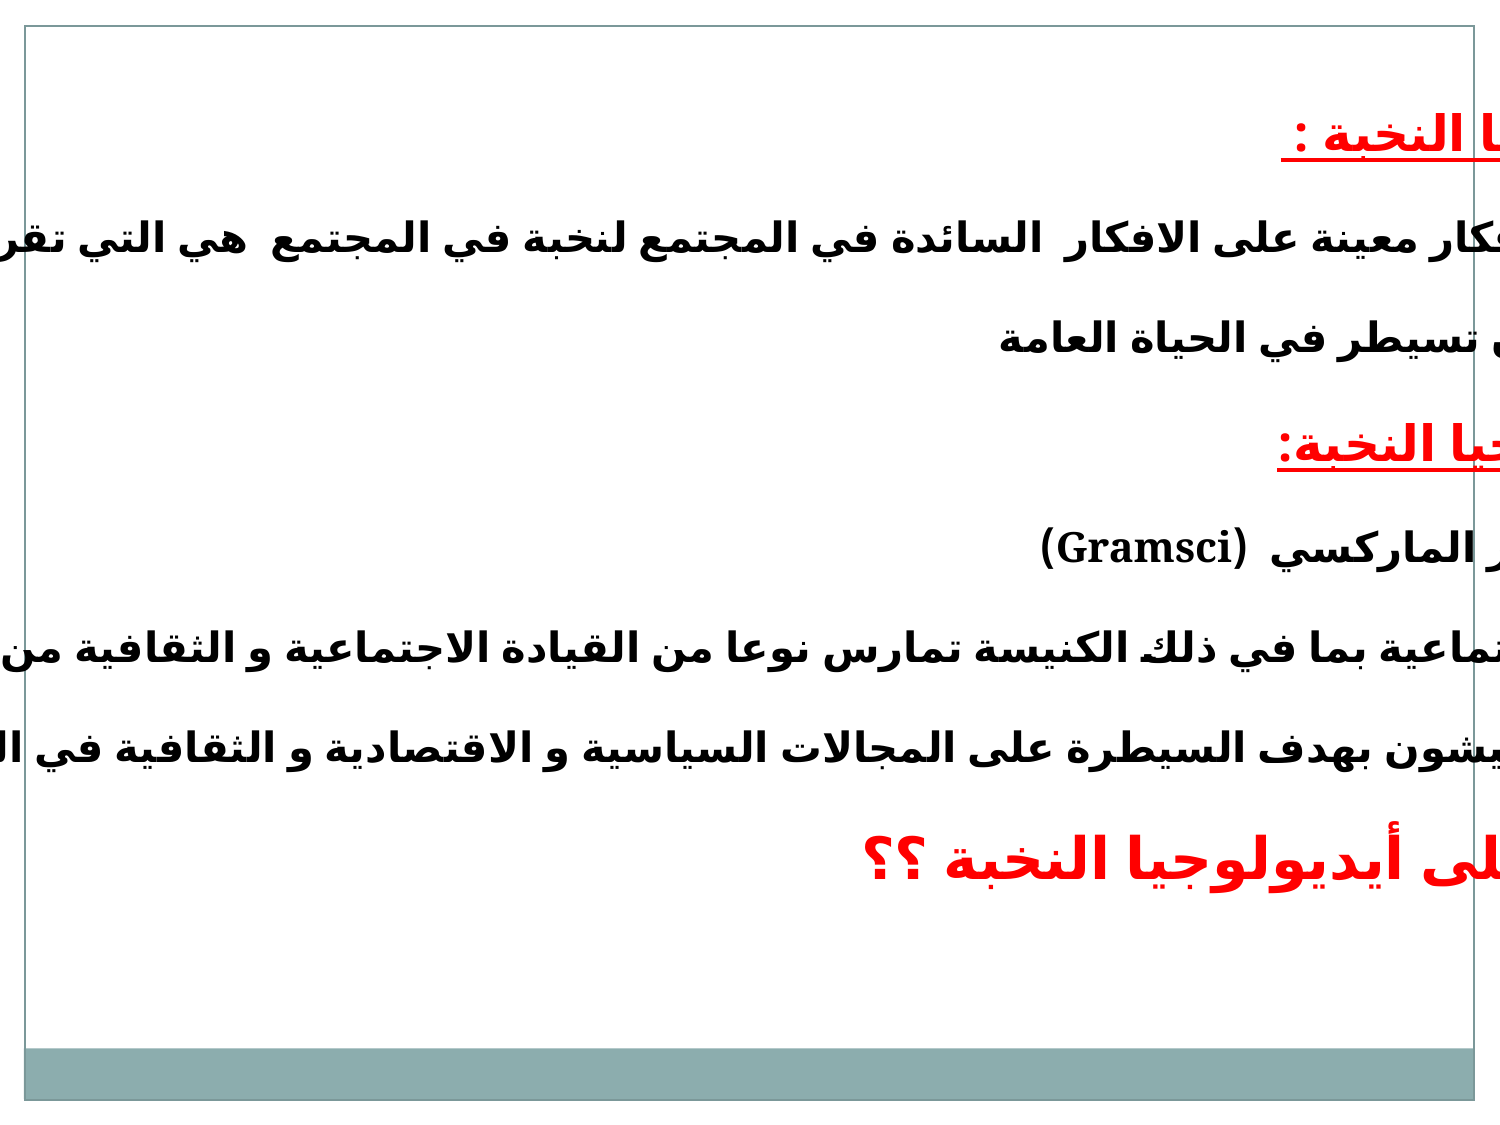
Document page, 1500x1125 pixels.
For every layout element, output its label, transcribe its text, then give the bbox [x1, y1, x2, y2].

text_box 2- أيديولوجيا النخبة : هي سيطرة افكار معينة على الافكار السائدة في المجتمع لنخبة في المجتمع هي التي تقرر نوعية الأفكار التي ينبغي ان تسيطر في الحياة العامة جذور ايدلوجيا النخبة: تعود الى الفكر الماركسي (Gramsci) ان النخب الاجتماعية بما في ذلك الكنيسة تمارس نوعا من القيادة الاجتماعية و الثقافية من خلال تعليم الناس كيف يعيشون بهدف السيطرة على المجالات السياسية و الاقتصادية و الثقافية في المجتمع من يؤثر على أيديولوجيا النخبة ؟؟ [0, 93, 1500, 989]
